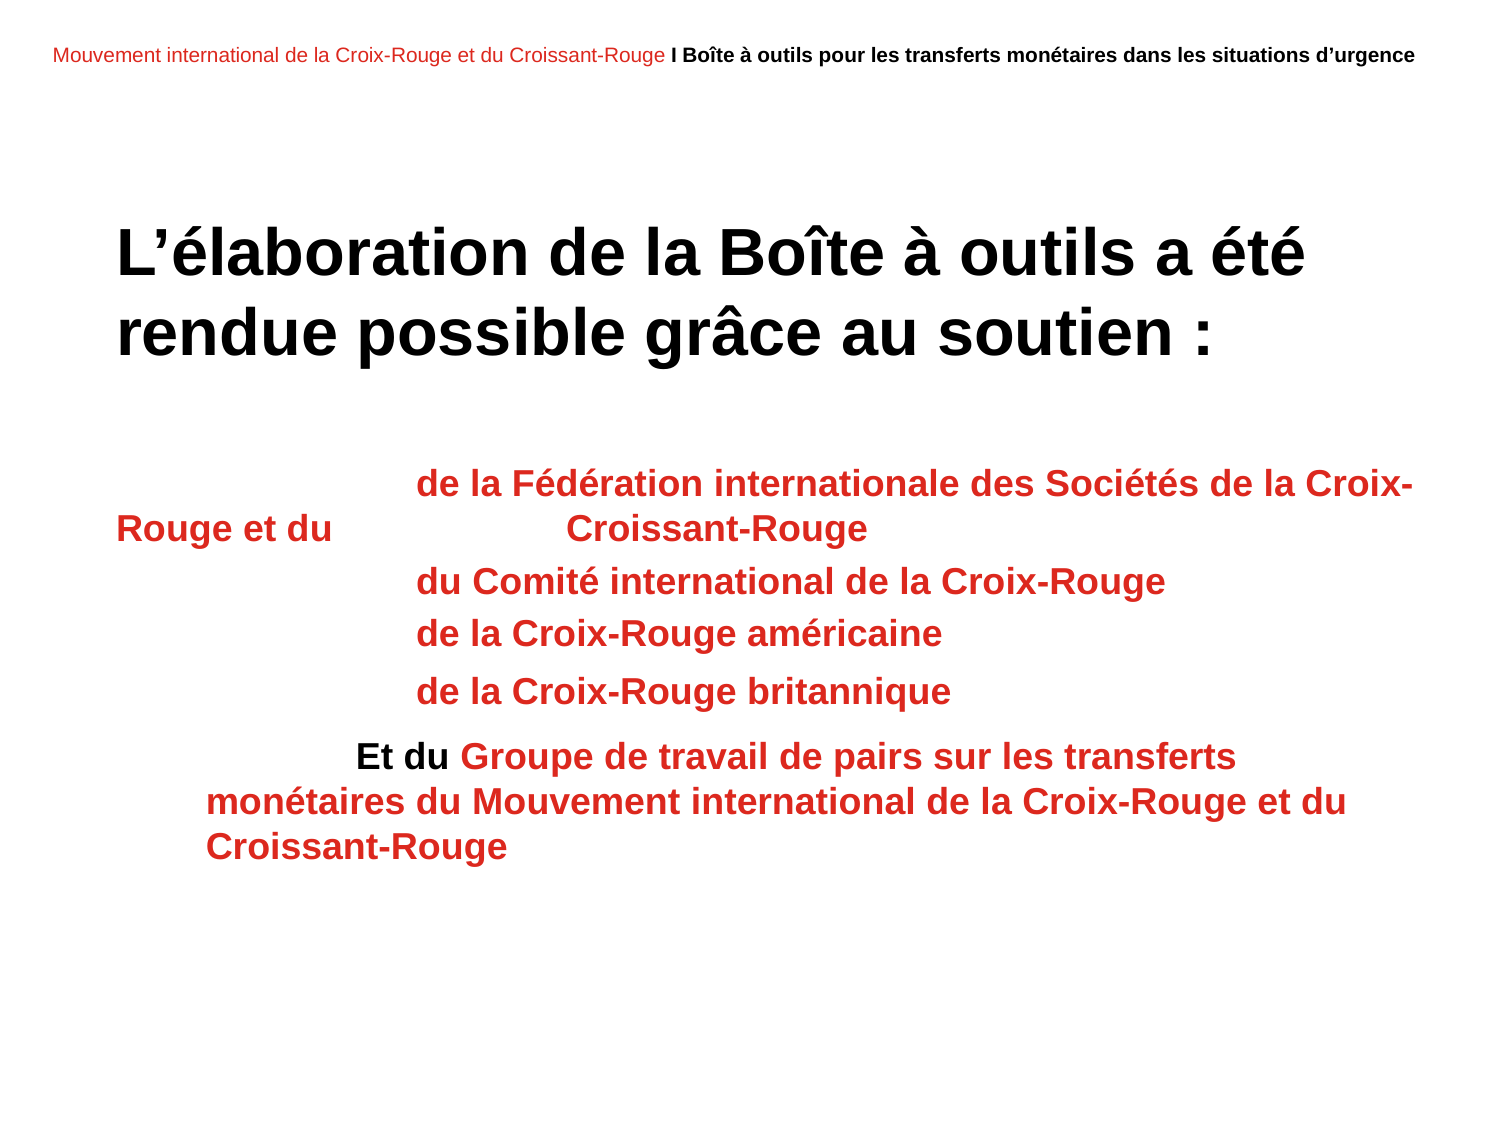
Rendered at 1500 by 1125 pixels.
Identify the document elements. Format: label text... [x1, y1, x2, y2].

subtitle L’élaboration de la Boîte à outils a été rendue possible grâce au soutien : de la Fédération internationale des Sociétés de la Croix-Rouge et du Croissant-Rouge du Comité international de la Croix-Rouge de la Croix-Rouge américaine de la Croix-Rouge britannique Et du Groupe de travail de pairs sur les transferts monétaires du Mouvement international de la Croix-Rouge et du Croissant-Rouge [43, 233, 1459, 875]
